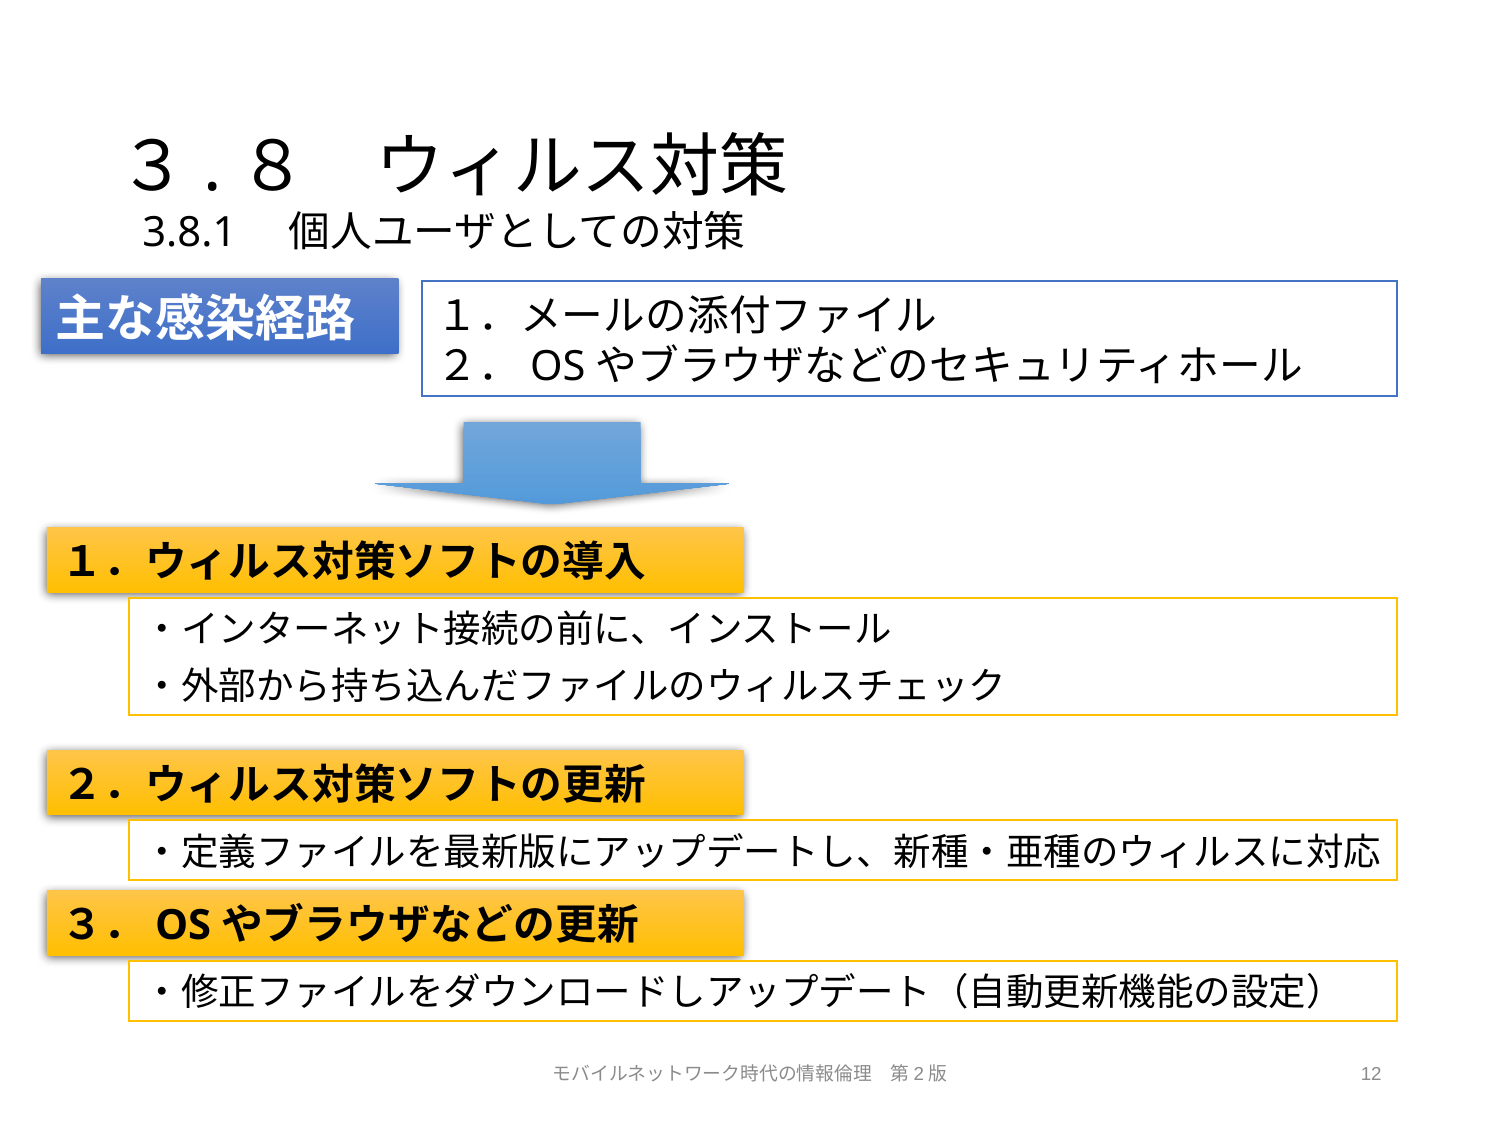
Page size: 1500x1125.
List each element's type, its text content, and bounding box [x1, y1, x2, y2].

text_box [374, 421, 730, 505]
footer モバイルネットワーク時代の情報倫理 第2版 [496, 1042, 1004, 1103]
text_box １．メールの添付ファイル ２．OSやブラウザなどのセキュリティホール [421, 280, 1398, 397]
text_box ３．OSやブラウザなどの更新 [46, 890, 744, 956]
text_box ２．ウィルス対策ソフトの更新 [46, 750, 744, 815]
text_box ・修正ファイルをダウンロードしアップデート（自動更新機能の設定） [128, 960, 1398, 1022]
title ３.８ ウィルス対策 [103, 59, 1397, 278]
slide_number 12 [1059, 1042, 1397, 1103]
text_box 3.8.1 個人ユーザとしての対策 [127, 197, 784, 263]
text_box ・定義ファイルを最新版にアップデートし、新種・亜種のウィルスに対応 [128, 819, 1398, 881]
text_box １．ウィルス対策ソフトの導入 [46, 527, 744, 593]
text_box 主な感染経路 [41, 278, 399, 354]
text_box ・インターネット接続の前に、インストール ・外部から持ち込んだファイルのウィルスチェック [128, 597, 1398, 716]
